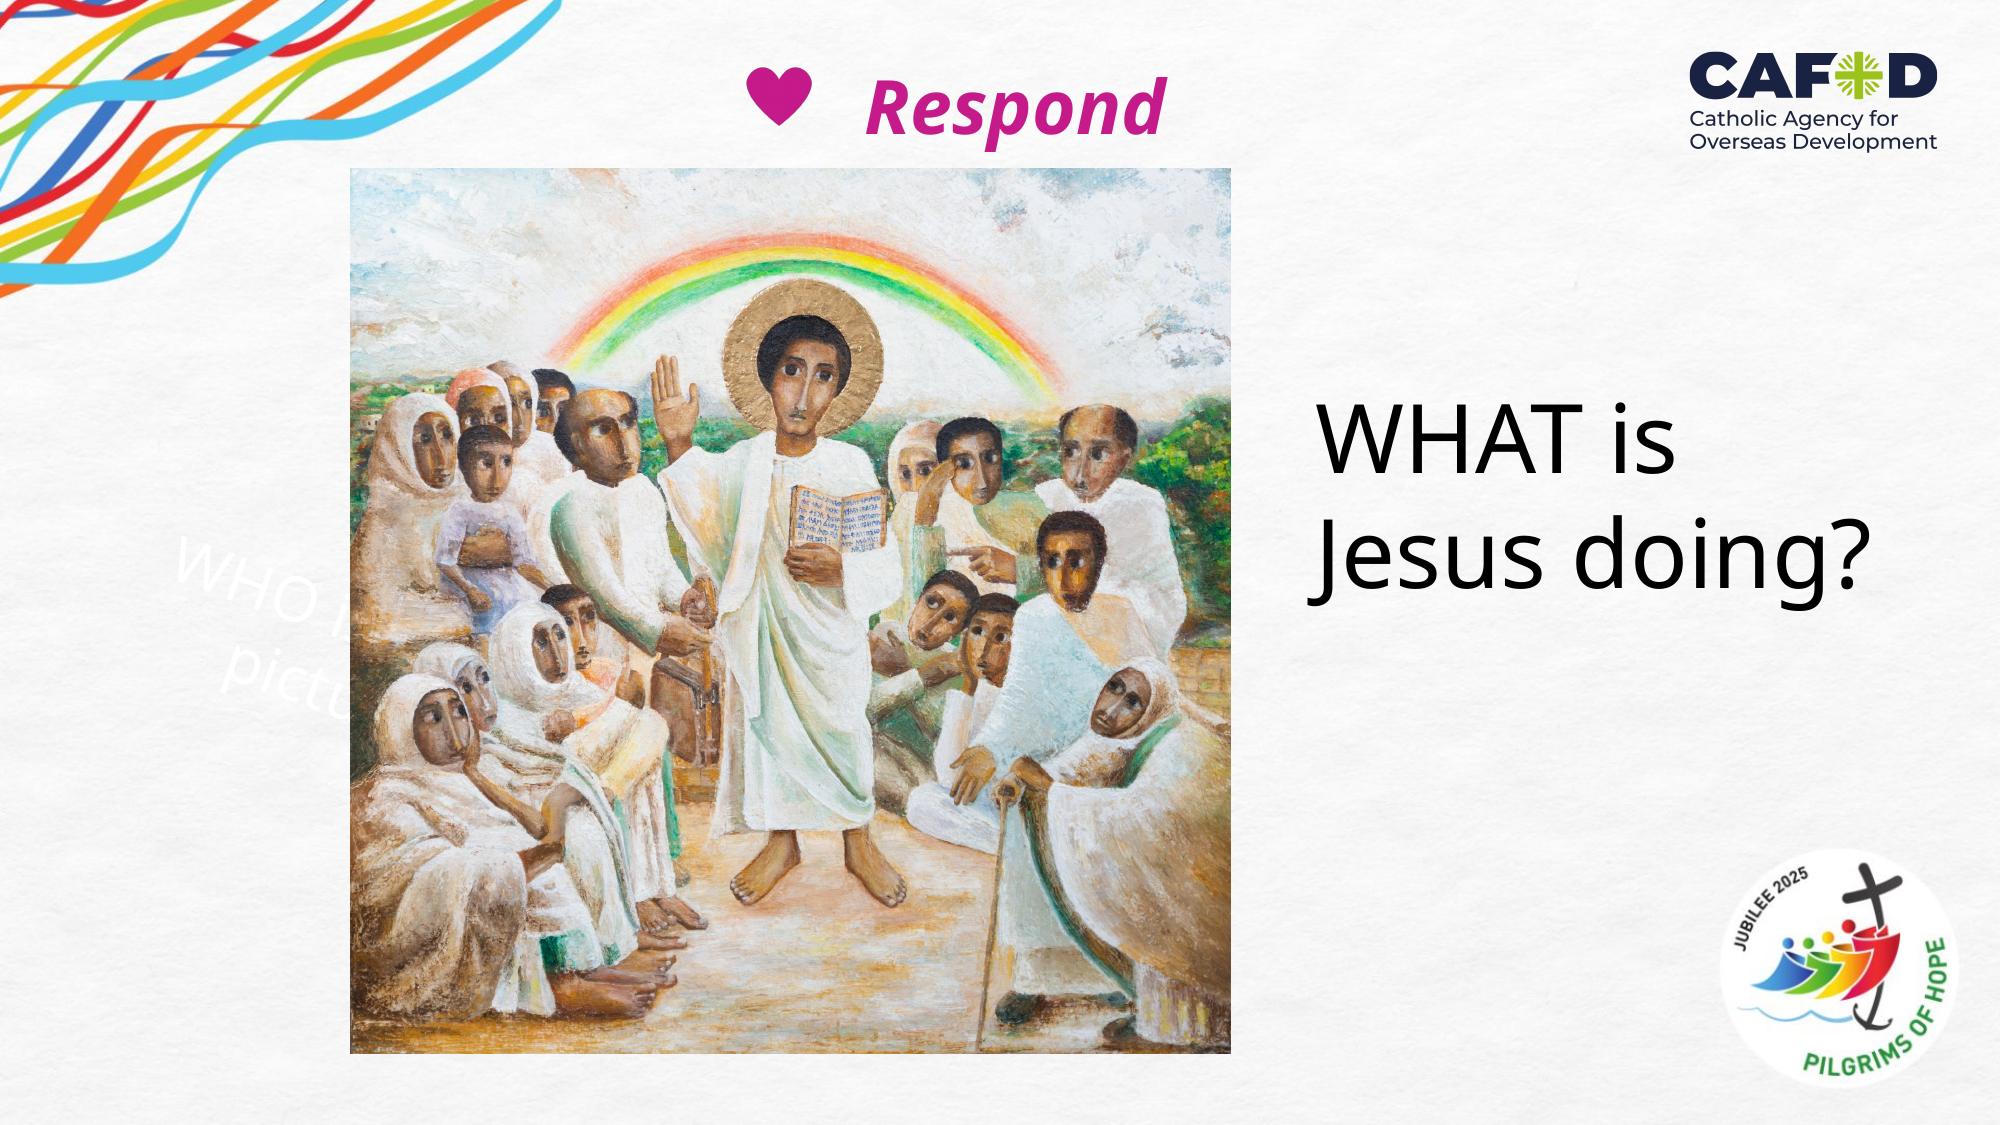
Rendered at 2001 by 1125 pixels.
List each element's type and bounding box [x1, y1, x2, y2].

picture [732, 52, 825, 141]
picture [349, 168, 1231, 1054]
picture [1650, 34, 1977, 170]
list [0, 0, 2000, 1125]
